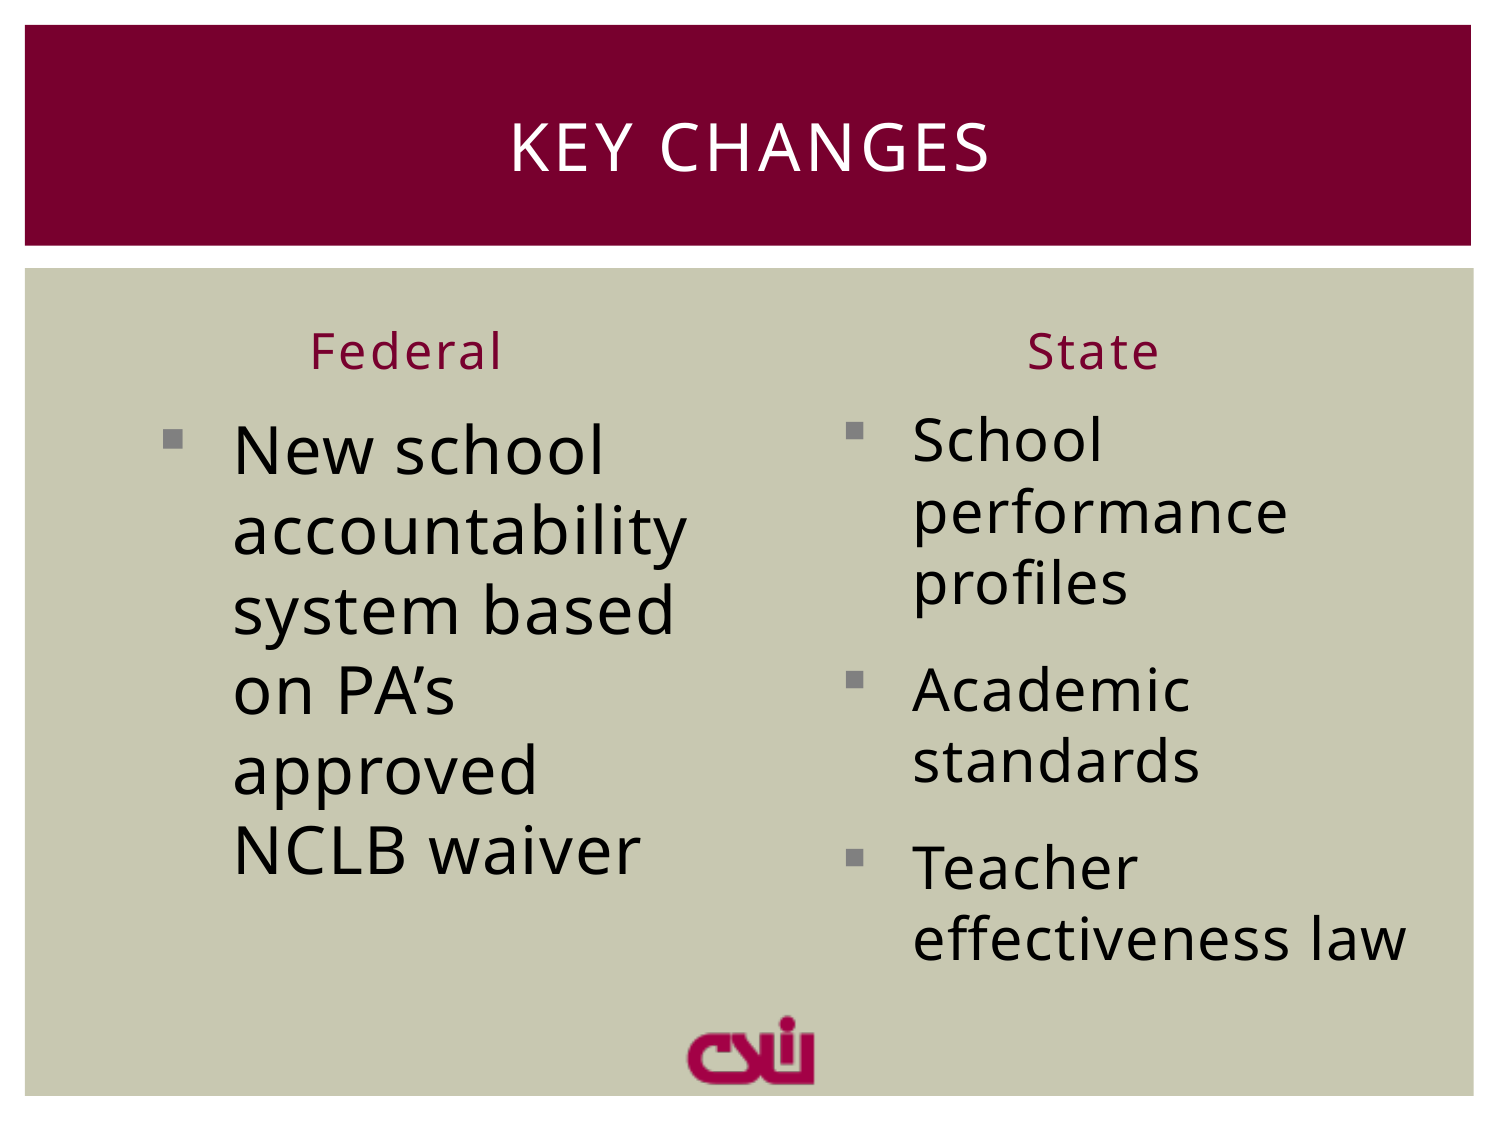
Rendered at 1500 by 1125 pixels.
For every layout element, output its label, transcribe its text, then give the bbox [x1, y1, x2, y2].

list School performance profiles Academic standards Teacher effectiveness law [761, 395, 1425, 1000]
list State [761, 282, 1425, 388]
list New school accountability system based on PA’s approved NCLB waiver [75, 399, 738, 1005]
list Federal [75, 282, 738, 388]
title Key CHanges [62, 58, 1438, 232]
picture [683, 1011, 818, 1092]
